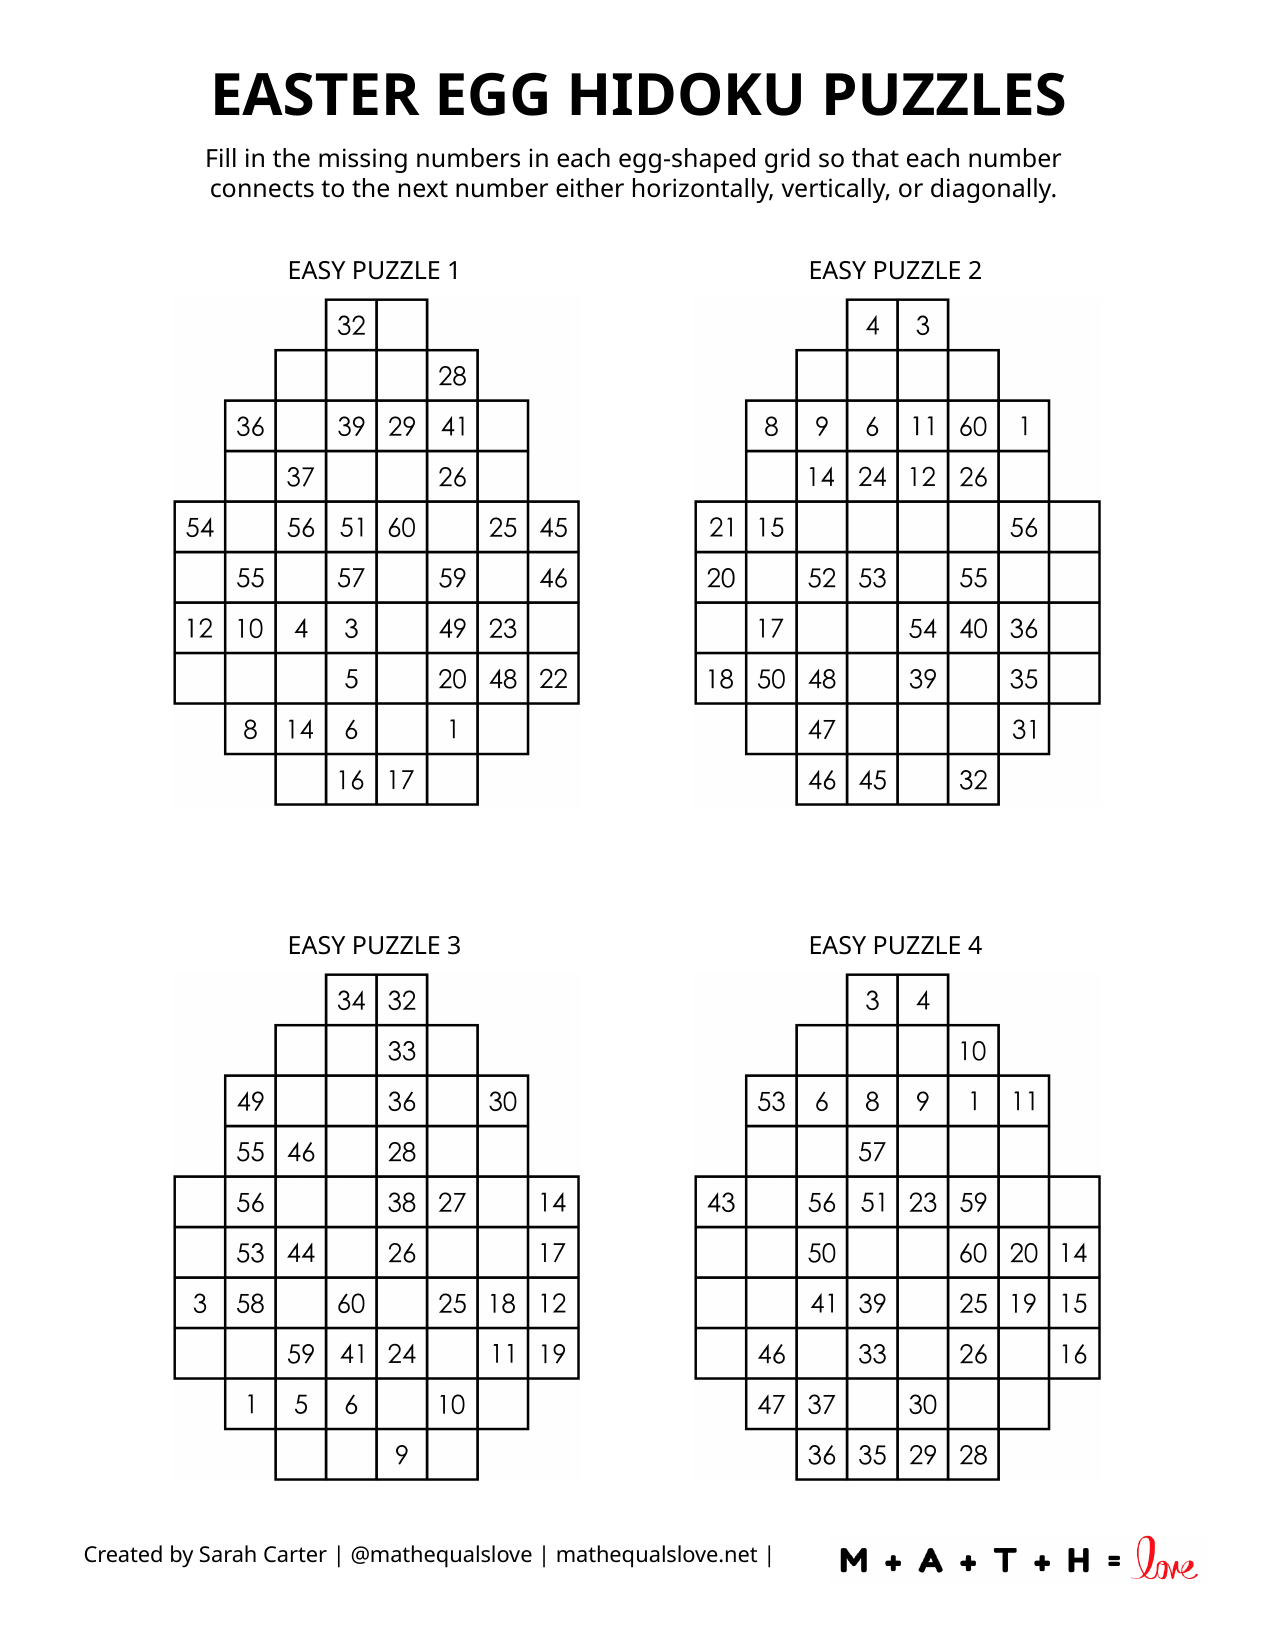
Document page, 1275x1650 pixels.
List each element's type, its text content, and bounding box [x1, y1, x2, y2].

text_box Fill in the missing numbers in each egg-shaped grid so that each number connects to the next number either horizontally, vertically, or diagonally. [0, 135, 1275, 210]
text_box EASTER EGG HIDOKU PUZZLES [66, 50, 1211, 135]
text_box EASY PUZZLE 2 [656, 254, 1136, 305]
text_box EASY PUZZLE 4 [656, 929, 1136, 980]
text_box EASY PUZZLE 3 [135, 929, 615, 980]
picture [172, 297, 582, 807]
text_box EASY PUZZLE 1 [135, 254, 615, 305]
text_box Created by Sarah Carter | @mathequalslove | mathequalslove.net | [68, 1533, 826, 1575]
picture [172, 972, 582, 1482]
picture [693, 297, 1102, 807]
picture [693, 972, 1102, 1482]
picture [826, 1532, 1207, 1584]
